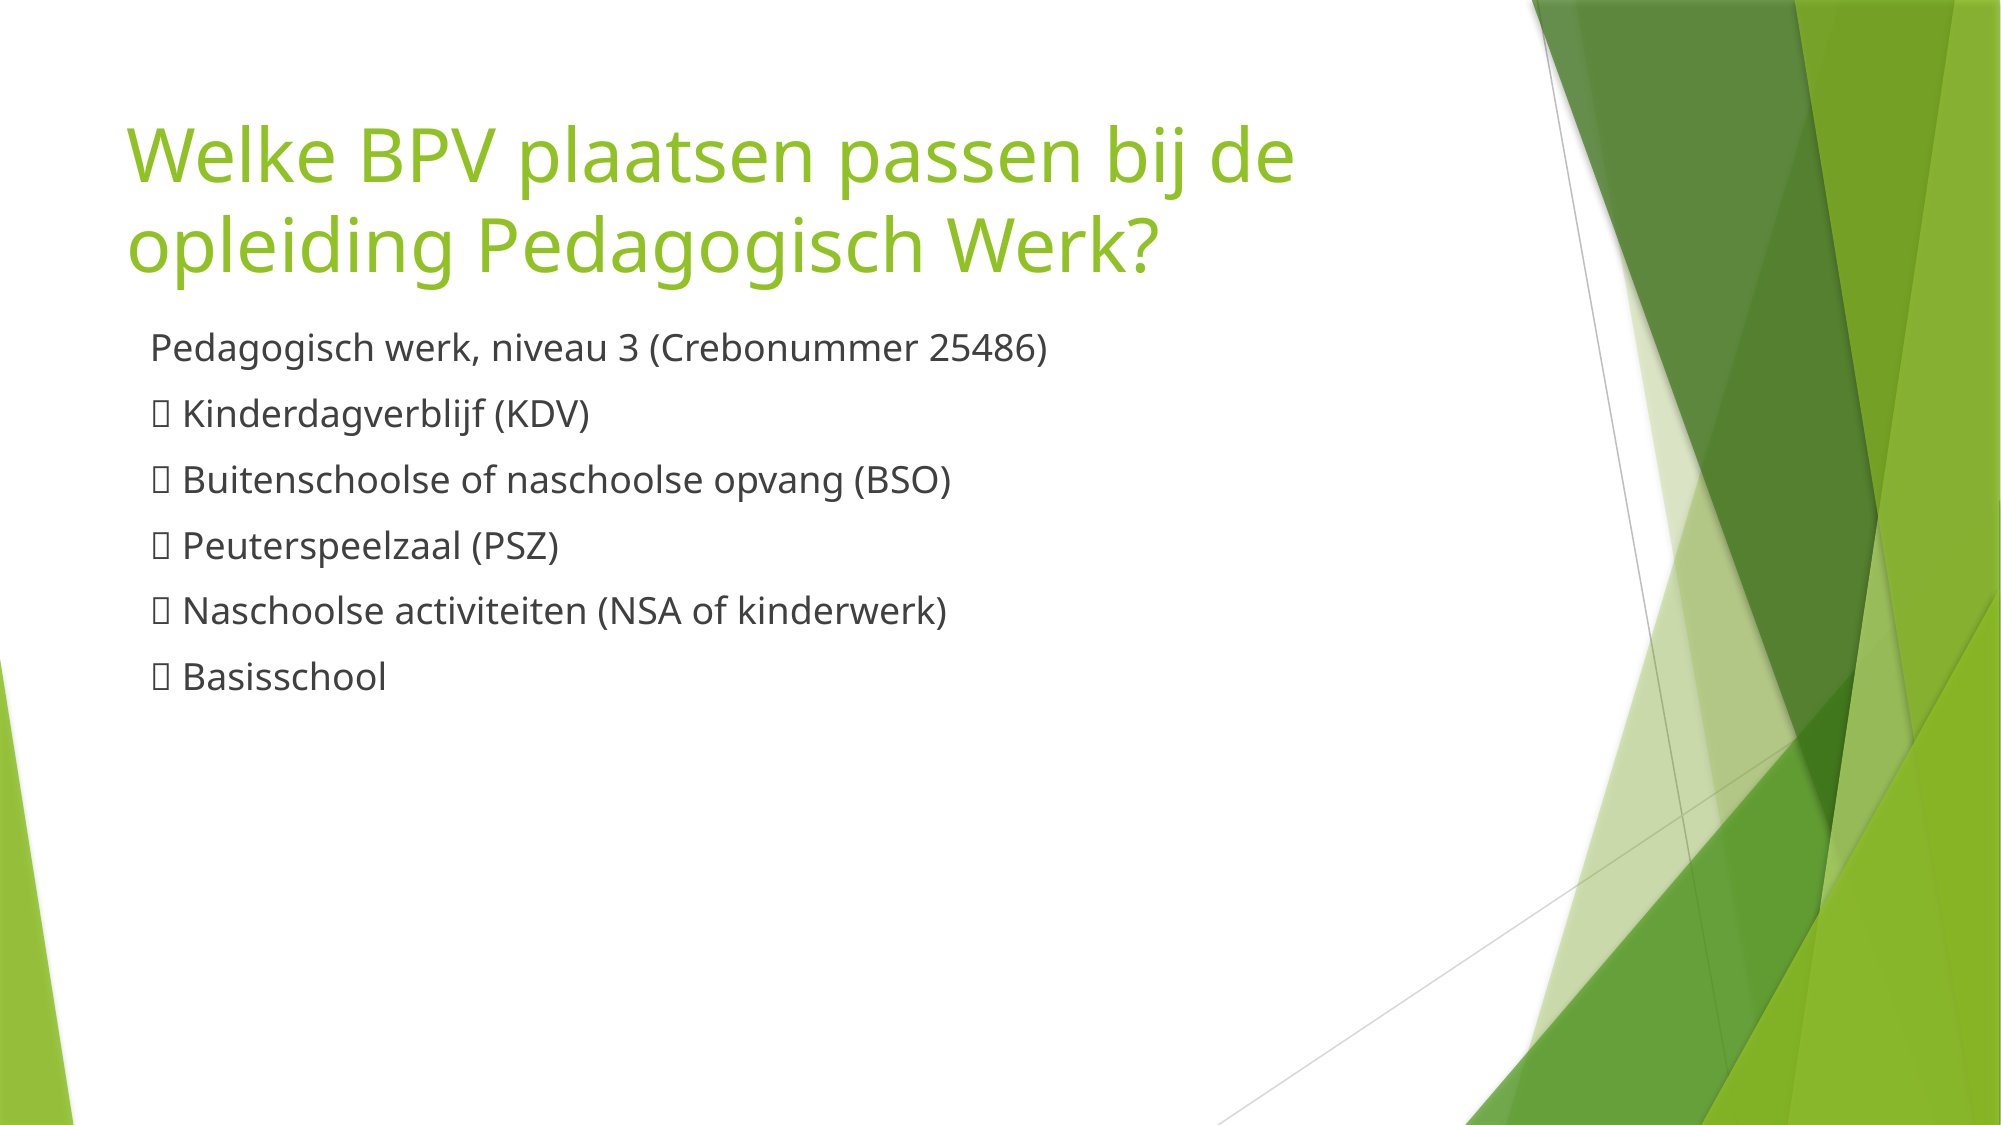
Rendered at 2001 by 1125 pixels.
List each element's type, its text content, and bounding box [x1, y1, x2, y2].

list Pedagogisch werk, niveau 3 (Crebonummer 25486)  Kinderdagverblijf (KDV)  Buitenschoolse of naschoolse opvang (BSO)  Peuterspeelzaal (PSZ)  Naschoolse activiteiten (NSA of kinderwerk)  Basisschool [134, 316, 1545, 954]
title Welke BPV plaatsen passen bij de opleiding Pedagogisch Werk? [111, 99, 1522, 317]
